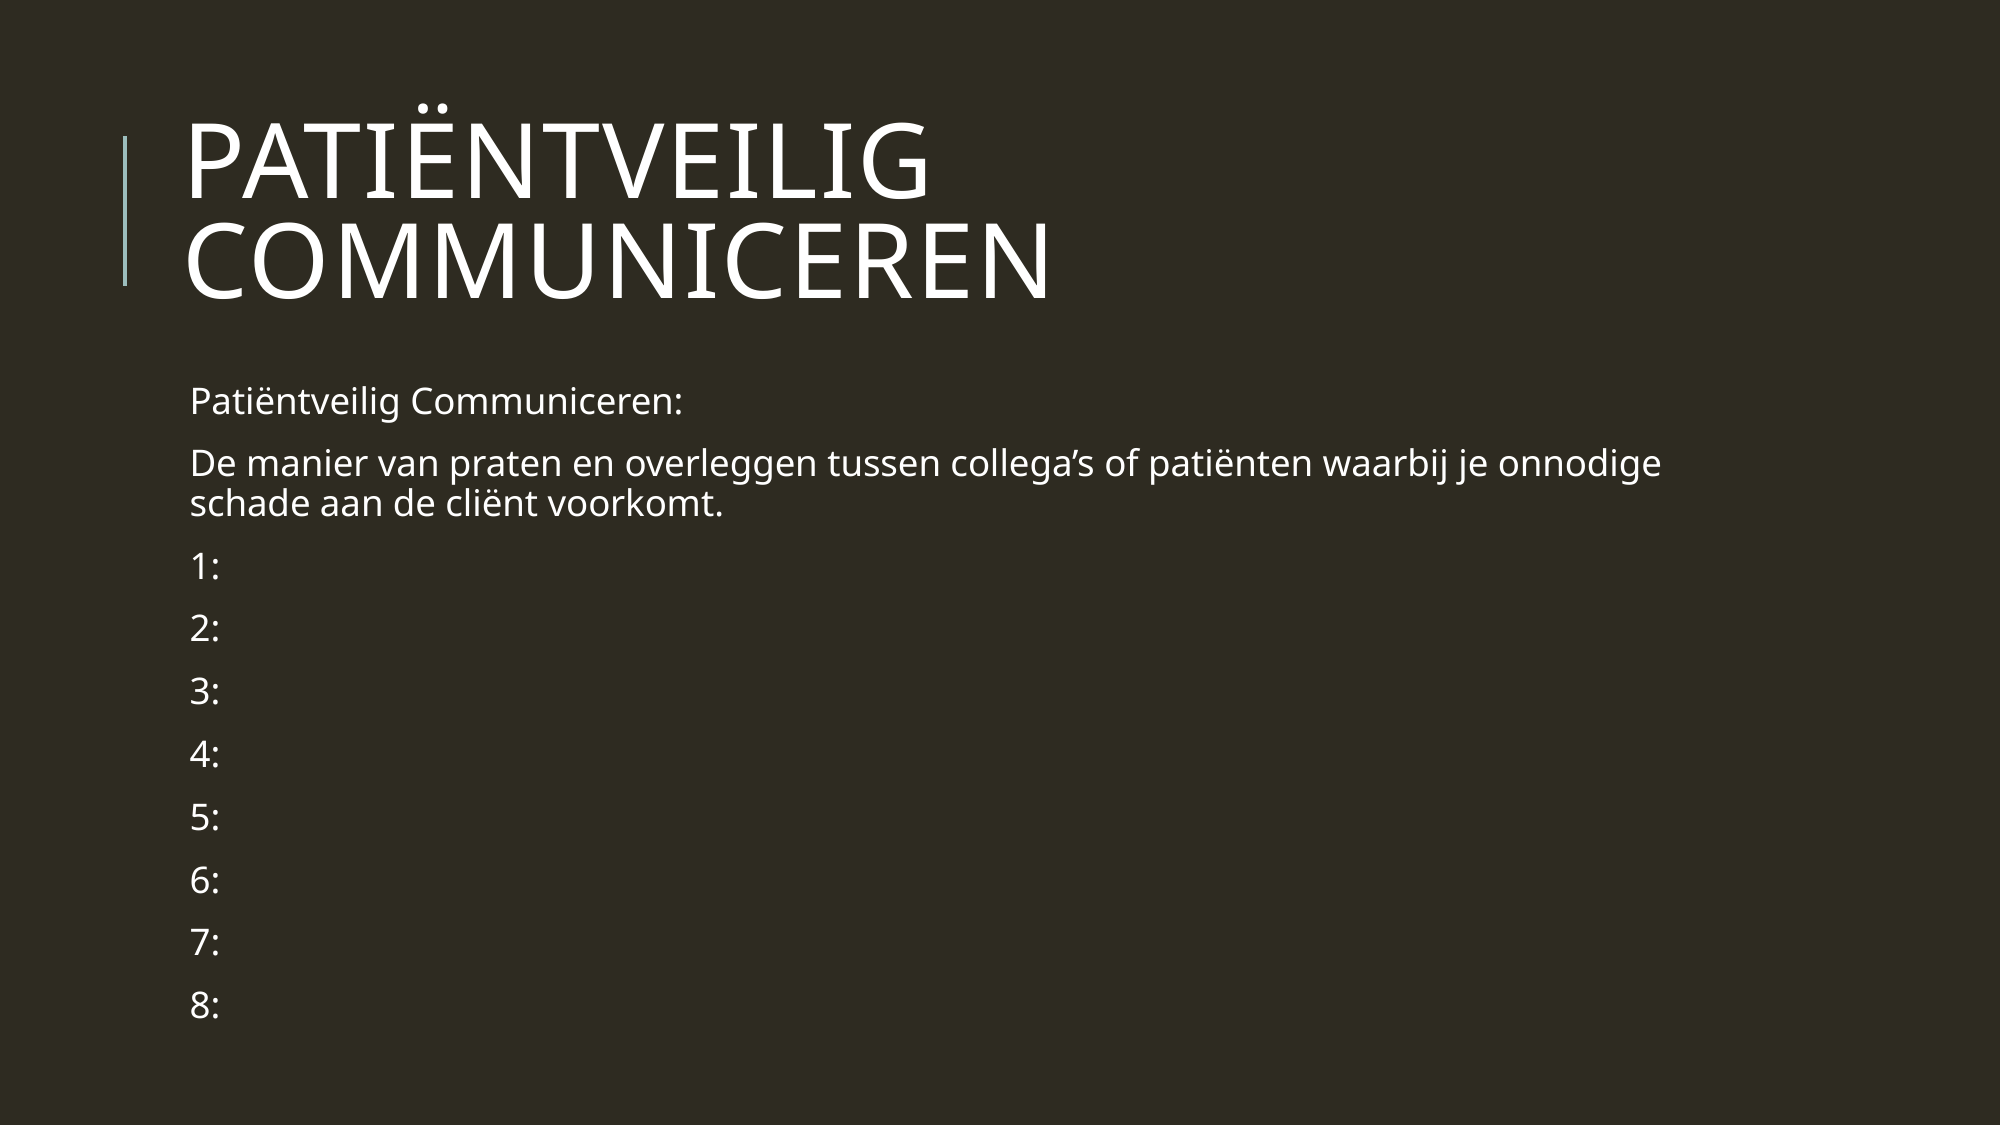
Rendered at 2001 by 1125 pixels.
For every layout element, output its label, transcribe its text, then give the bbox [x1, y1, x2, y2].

list Patiëntveilig Communiceren: De manier van praten en overleggen tussen collega’s of patiënten waarbij je onnodige schade aan de cliënt voorkomt. 1: 2: 3: 4: 5: 6: 7: 8: [168, 375, 1763, 1035]
title Patiëntveilig Communiceren [168, 96, 1763, 342]
